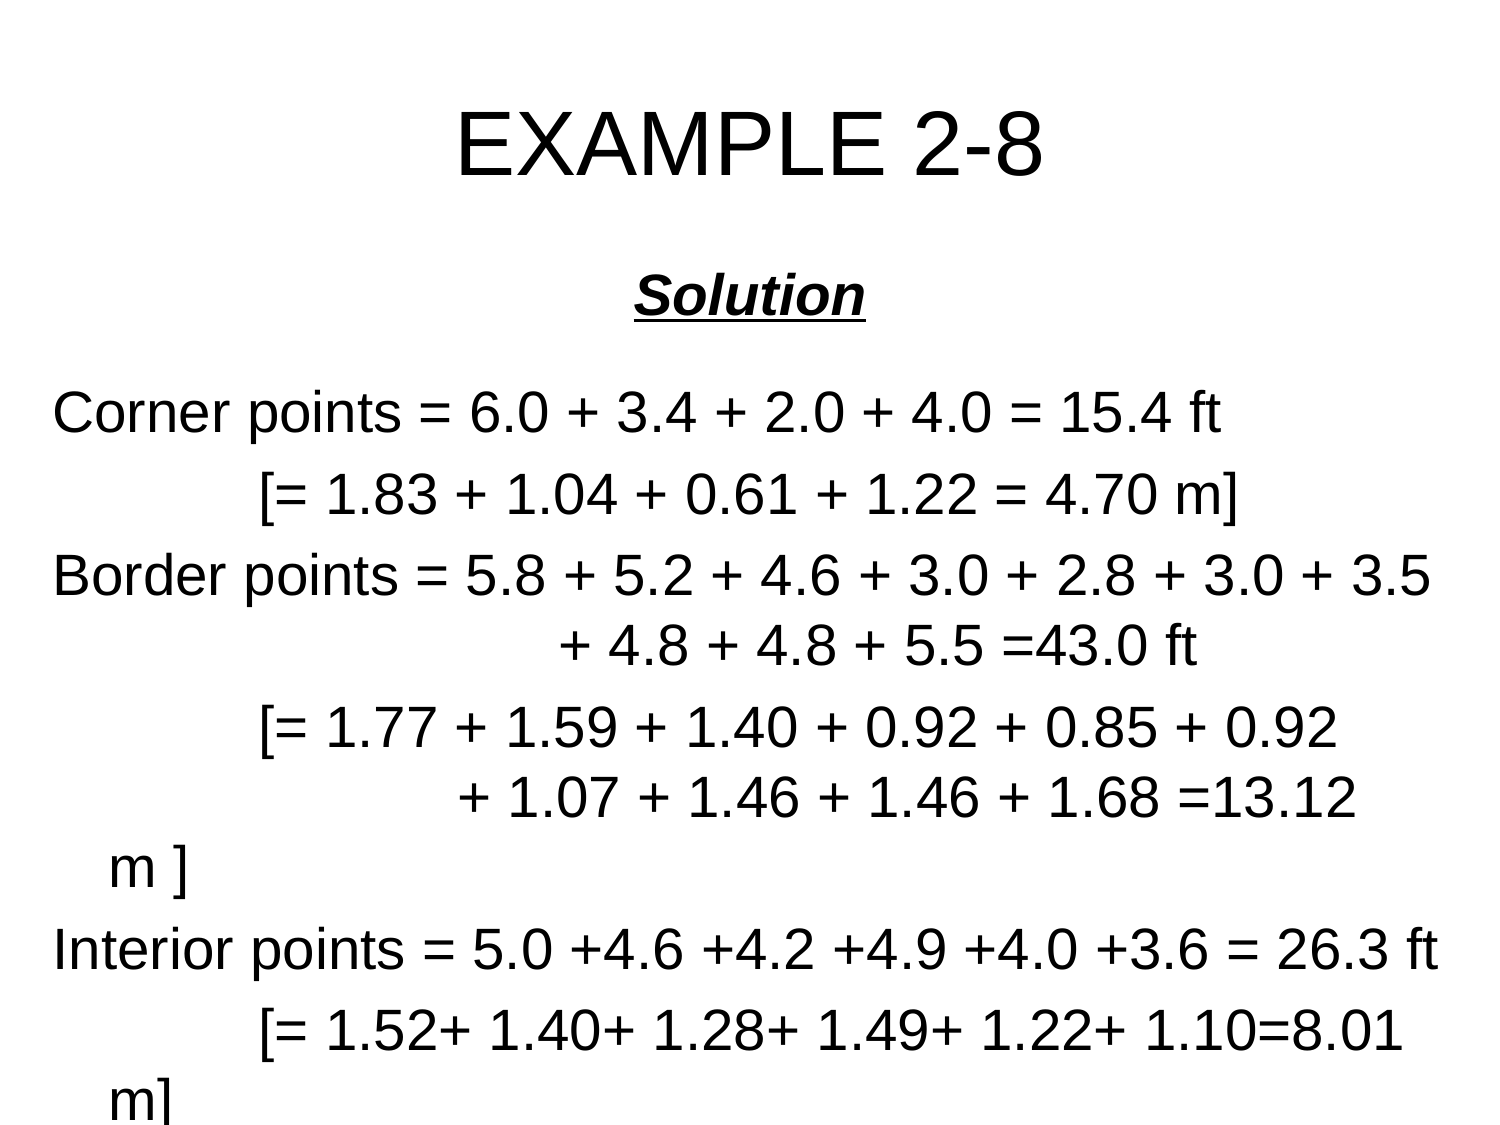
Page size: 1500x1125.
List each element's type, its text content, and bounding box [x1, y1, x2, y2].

list Solution Corner points = 6.0 + 3.4 + 2.0 + 4.0 = 15.4 ft [= 1.83 + 1.04 + 0.61 + 1.22 = 4.70 m] Border points = 5.8 + 5.2 + 4.6 + 3.0 + 2.8 + 3.0 + 3.5 + 4.8 + 4.8 + 5.5 =43.0 ft [= 1.77 + 1.59 + 1.40 + 0.92 + 0.85 + 0.92 + 1.07 + 1.46 + 1.46 + 1.68 =13.12 m ] Interior points = 5.0 +4.6 +4.2 +4.9 +4.0 +3.6 = 26.3 ft [= 1.52+ 1.40+ 1.28+ 1.49+ 1.22+ 1.10=8.01 m] [37, 249, 1463, 1076]
title EXAMPLE 2-8 [74, 44, 1426, 233]
